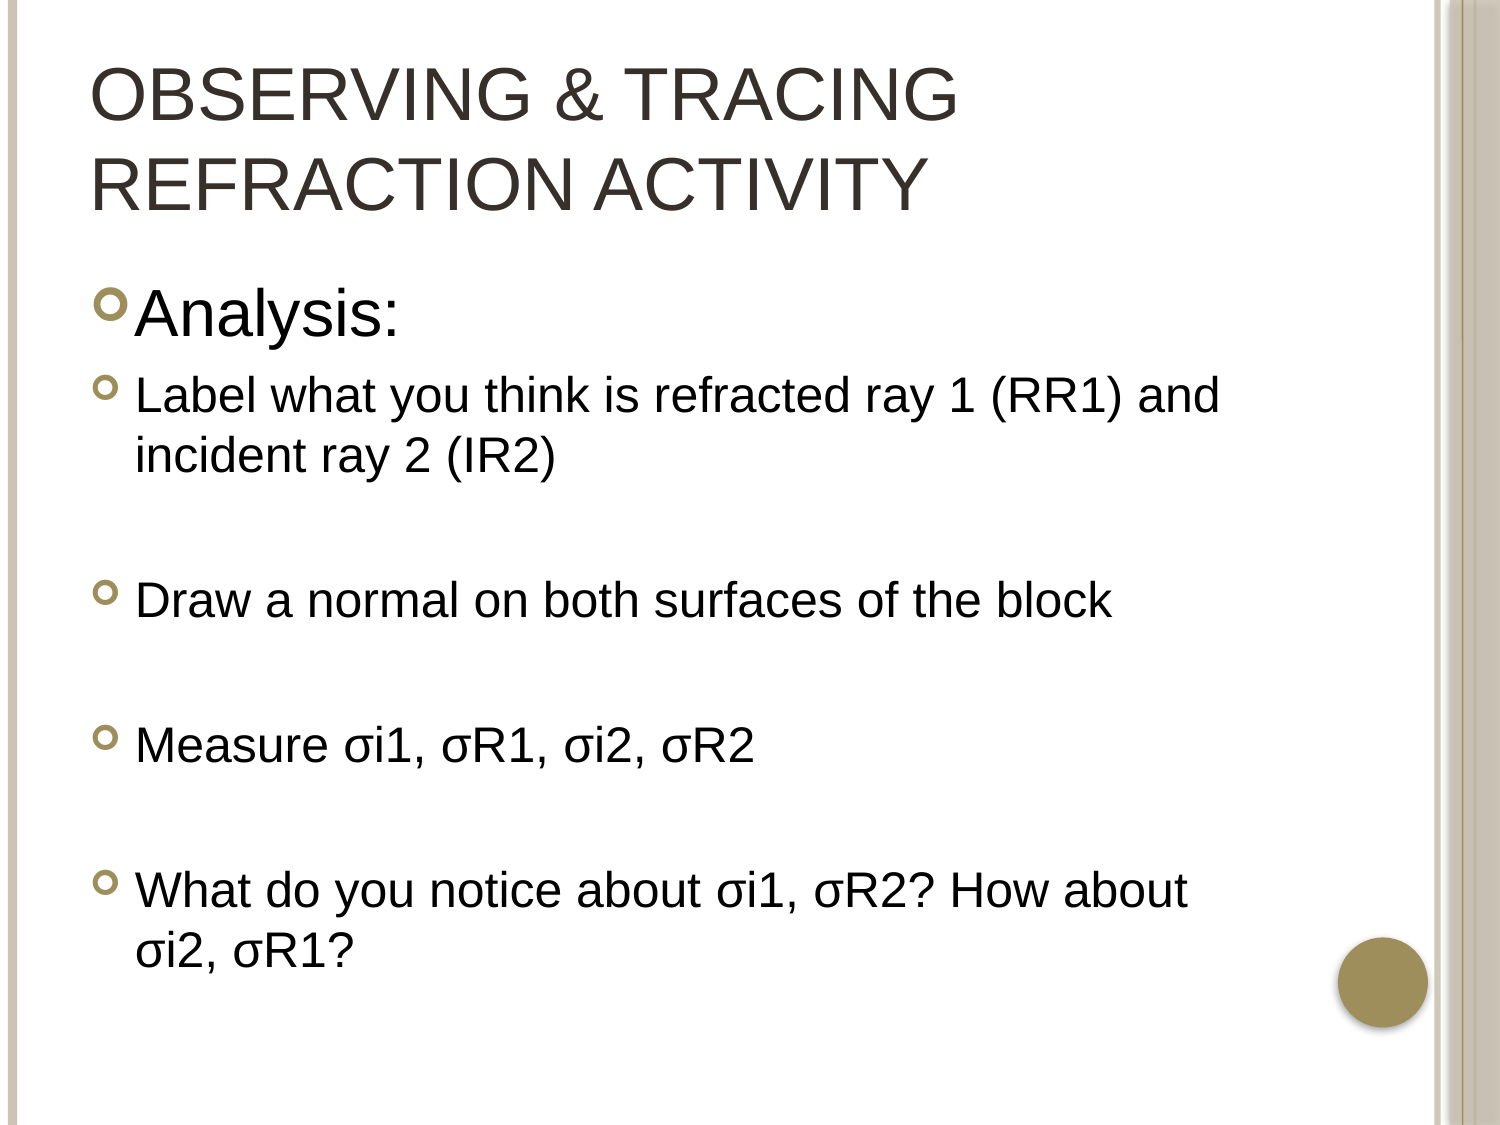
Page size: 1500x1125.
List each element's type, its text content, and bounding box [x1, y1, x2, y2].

title Observing & Tracing Refraction Activity [75, 45, 1300, 233]
list Analysis: Label what you think is refracted ray 1 (RR1) and incident ray 2 (IR2) Draw a normal on both surfaces of the block Measure σi1, σR1, σi2, σR2 What do you notice about σi1, σR2? How about σi2, σR1? [75, 262, 1300, 1062]
